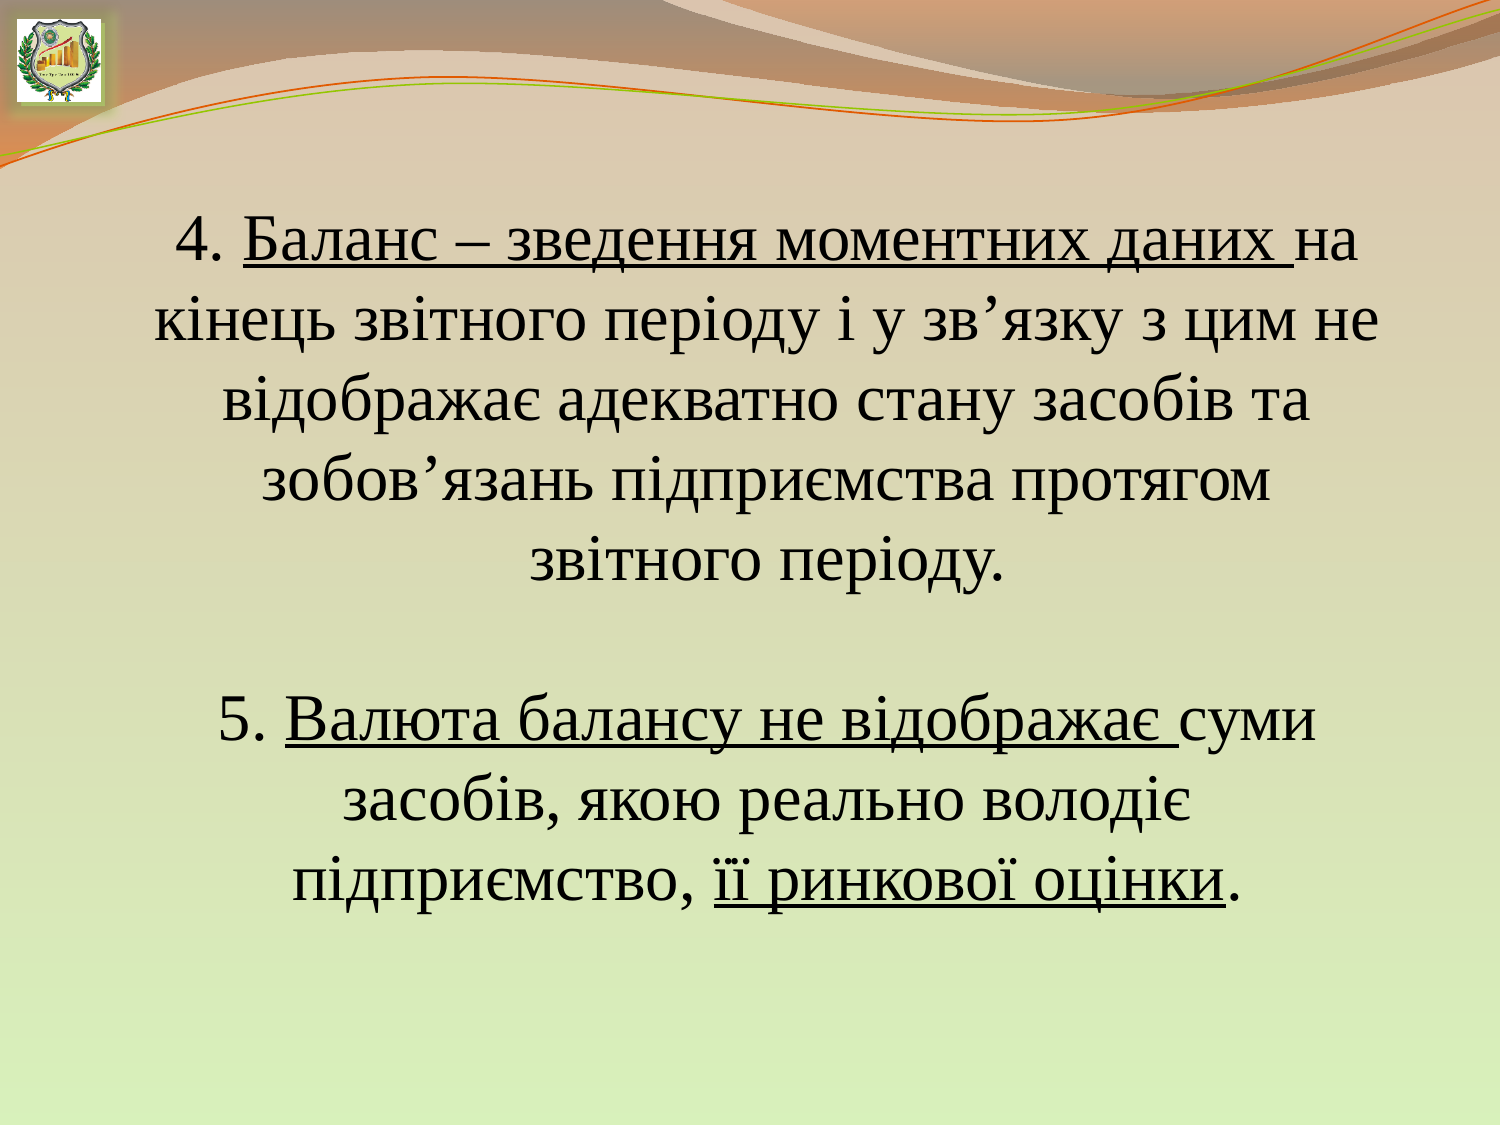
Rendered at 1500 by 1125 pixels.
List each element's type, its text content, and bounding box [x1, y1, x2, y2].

text_box 4. Баланс – зведення моментних даних на кінець звітного періоду і у зв’язку з цим не відображає адекватно стану засобів та зобов’язань підприємства протягом звітного періоду. 5. Валюта балансу не відображає суми засобів, якою реально володіє підприємство, її ринкової оцінки. [135, 186, 1400, 921]
picture [17, 18, 101, 102]
